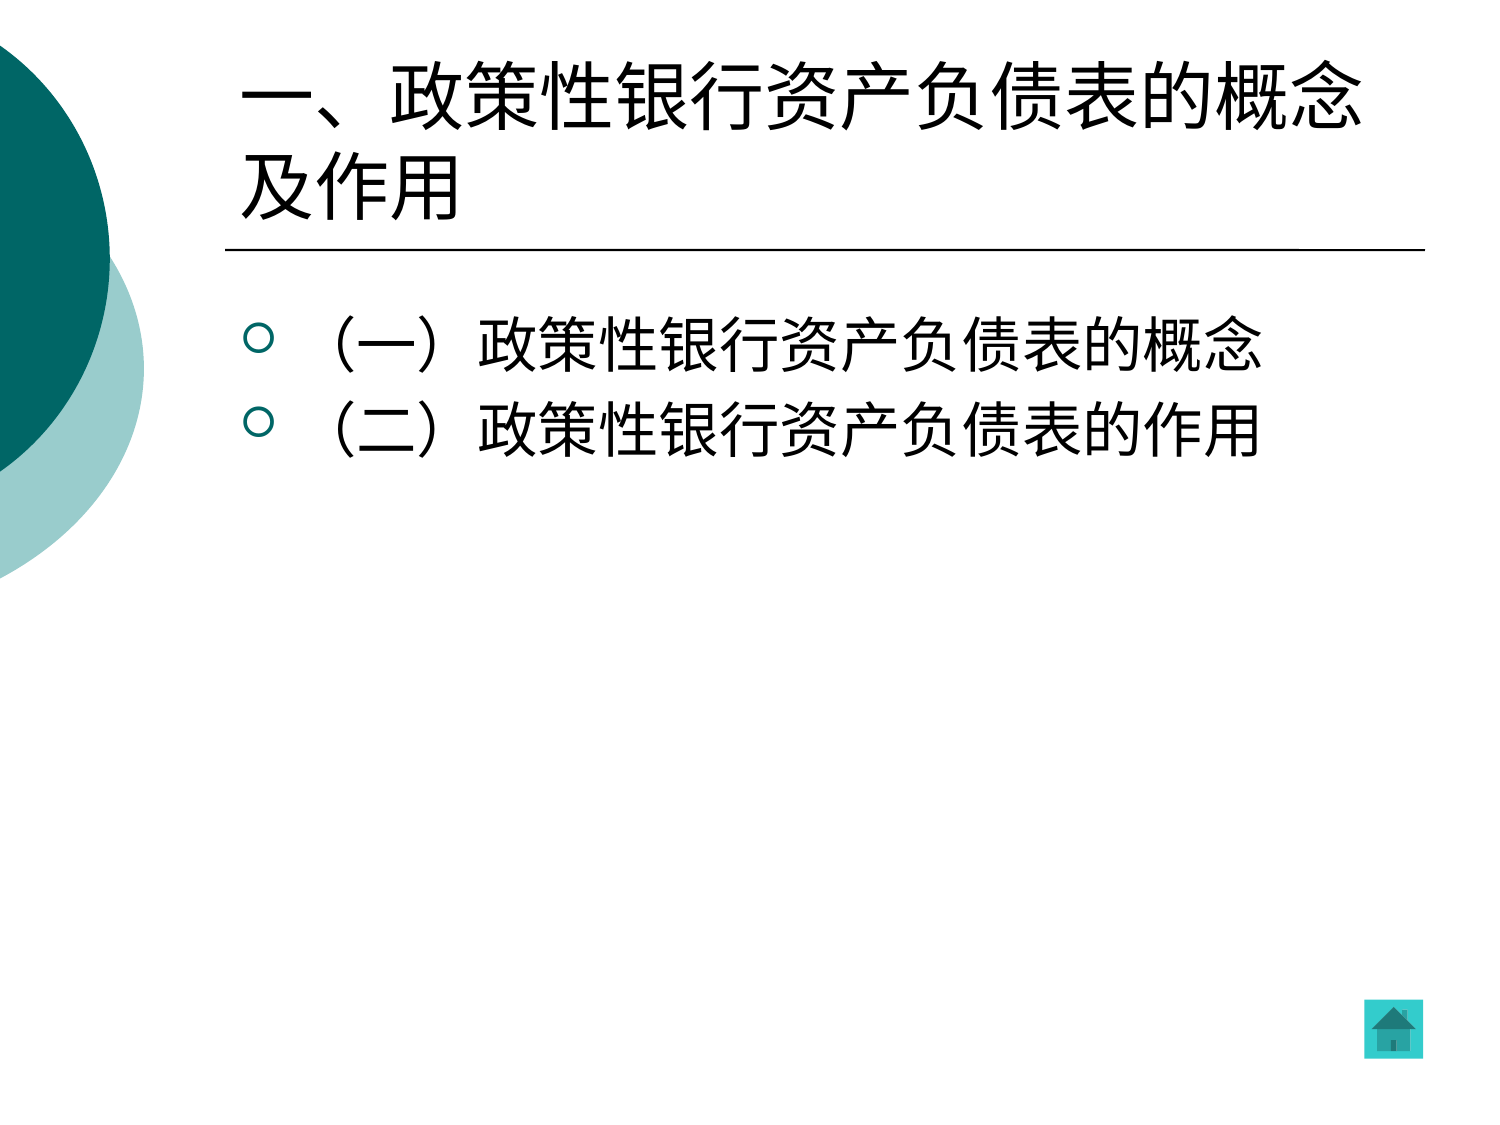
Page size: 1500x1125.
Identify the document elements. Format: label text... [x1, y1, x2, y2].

text_box [1364, 999, 1424, 1059]
title 一、政策性银行资产负债表的概念及作用 [224, 49, 1425, 238]
list （一）政策性银行资产负债表的概念 （二）政策性银行资产负债表的作用 [224, 299, 1425, 975]
